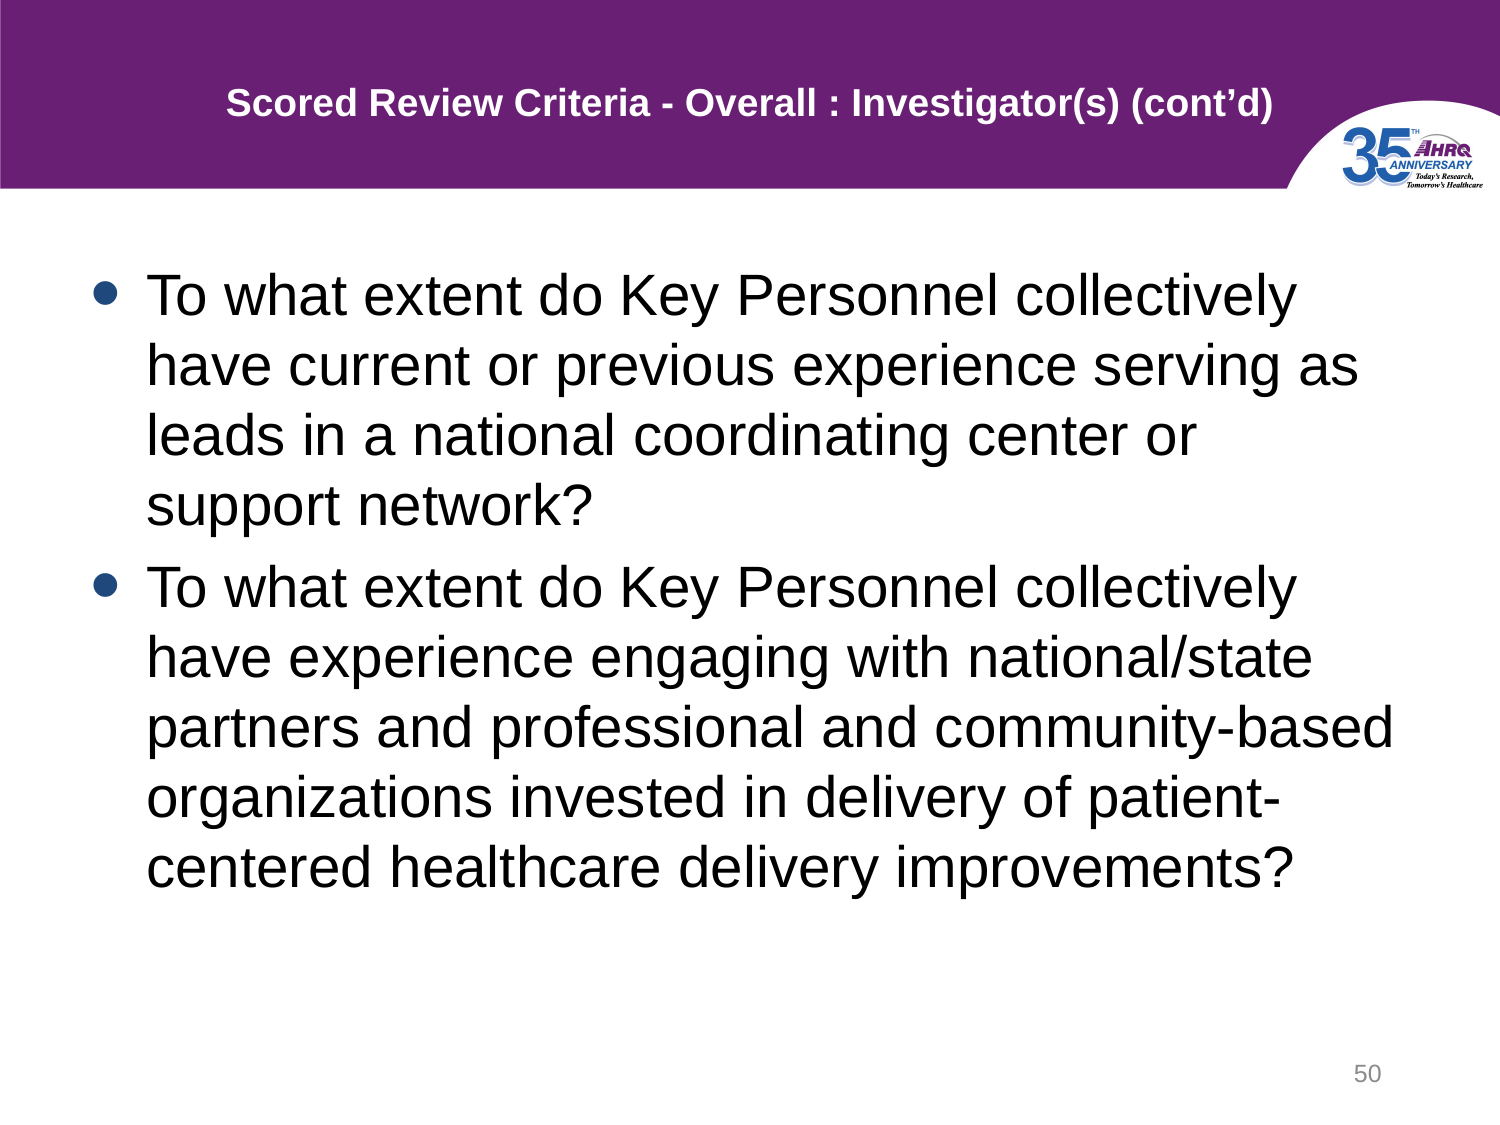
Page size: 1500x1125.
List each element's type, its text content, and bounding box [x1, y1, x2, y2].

picture [0, 0, 1500, 1125]
list To what extent do Key Personnel collectively have current or previous experience serving as leads in a national coordinating center or support network? To what extent do Key Personnel collectively have experience engaging with national/state partners and professional and community-based organizations invested in delivery of patient-centered healthcare delivery improvements? [75, 249, 1425, 993]
title Scored Review Criteria - Overall : Investigator(s) (cont’d) [206, 50, 1294, 152]
slide_number 50 [1059, 1042, 1397, 1103]
